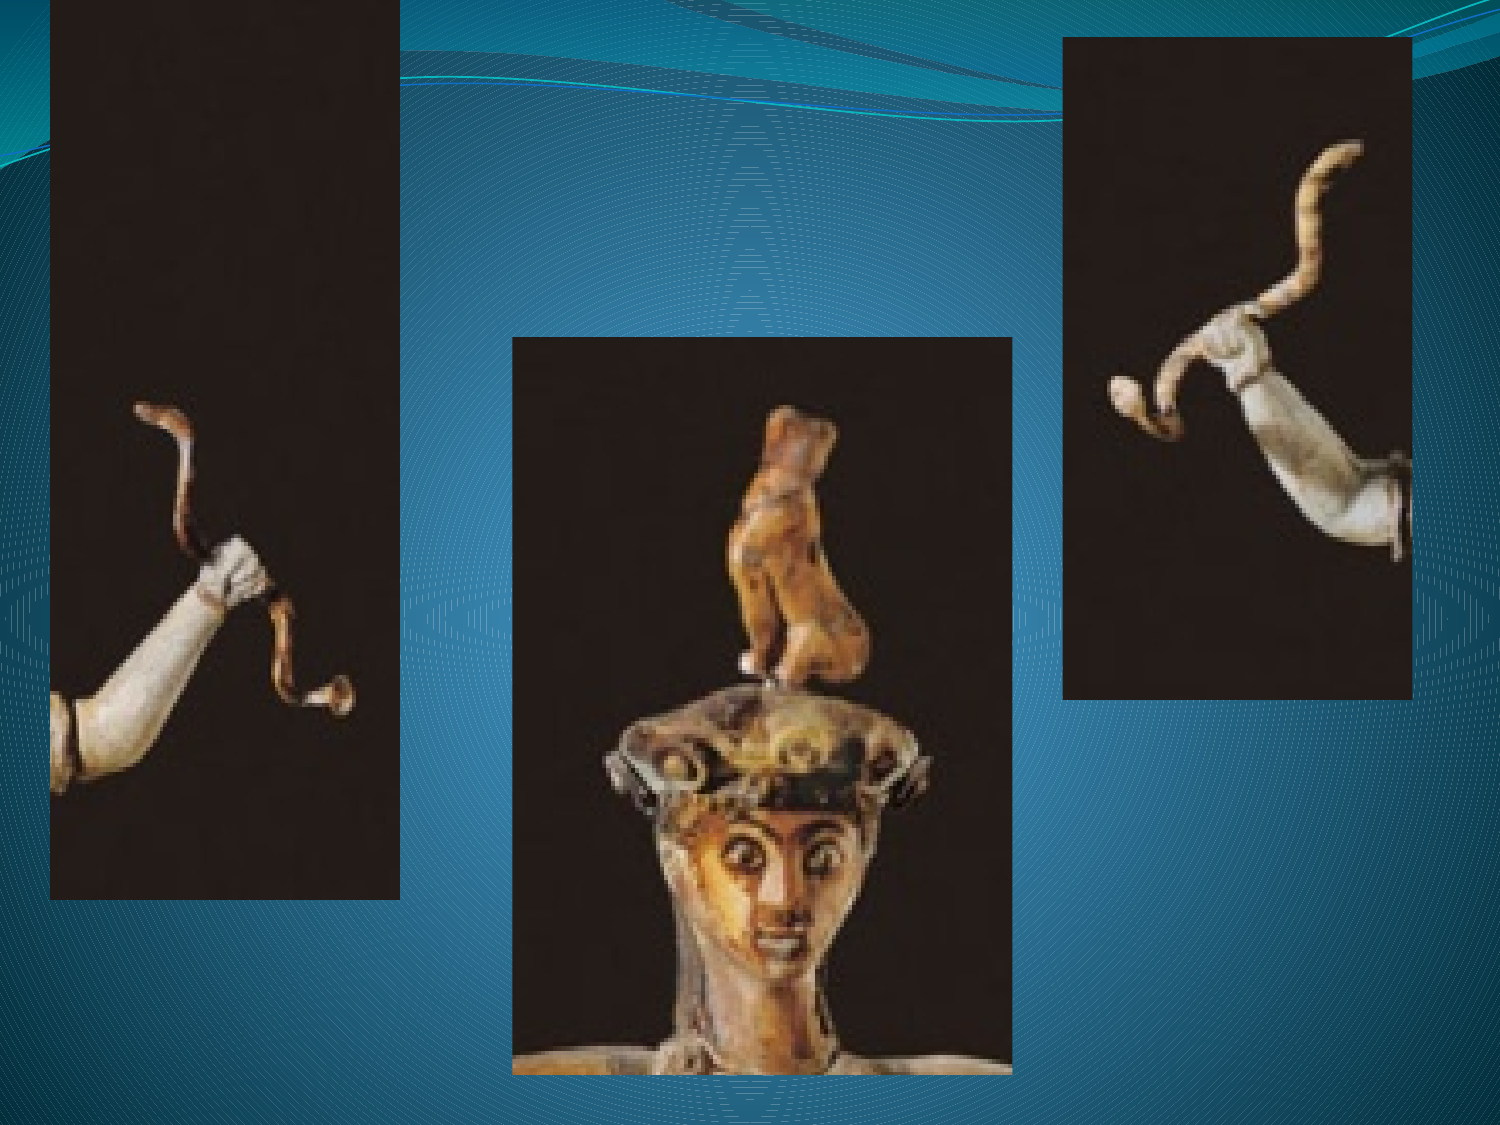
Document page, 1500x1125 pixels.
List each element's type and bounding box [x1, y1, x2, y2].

picture [1062, 37, 1413, 701]
picture [49, 0, 401, 901]
picture [512, 337, 1013, 1076]
